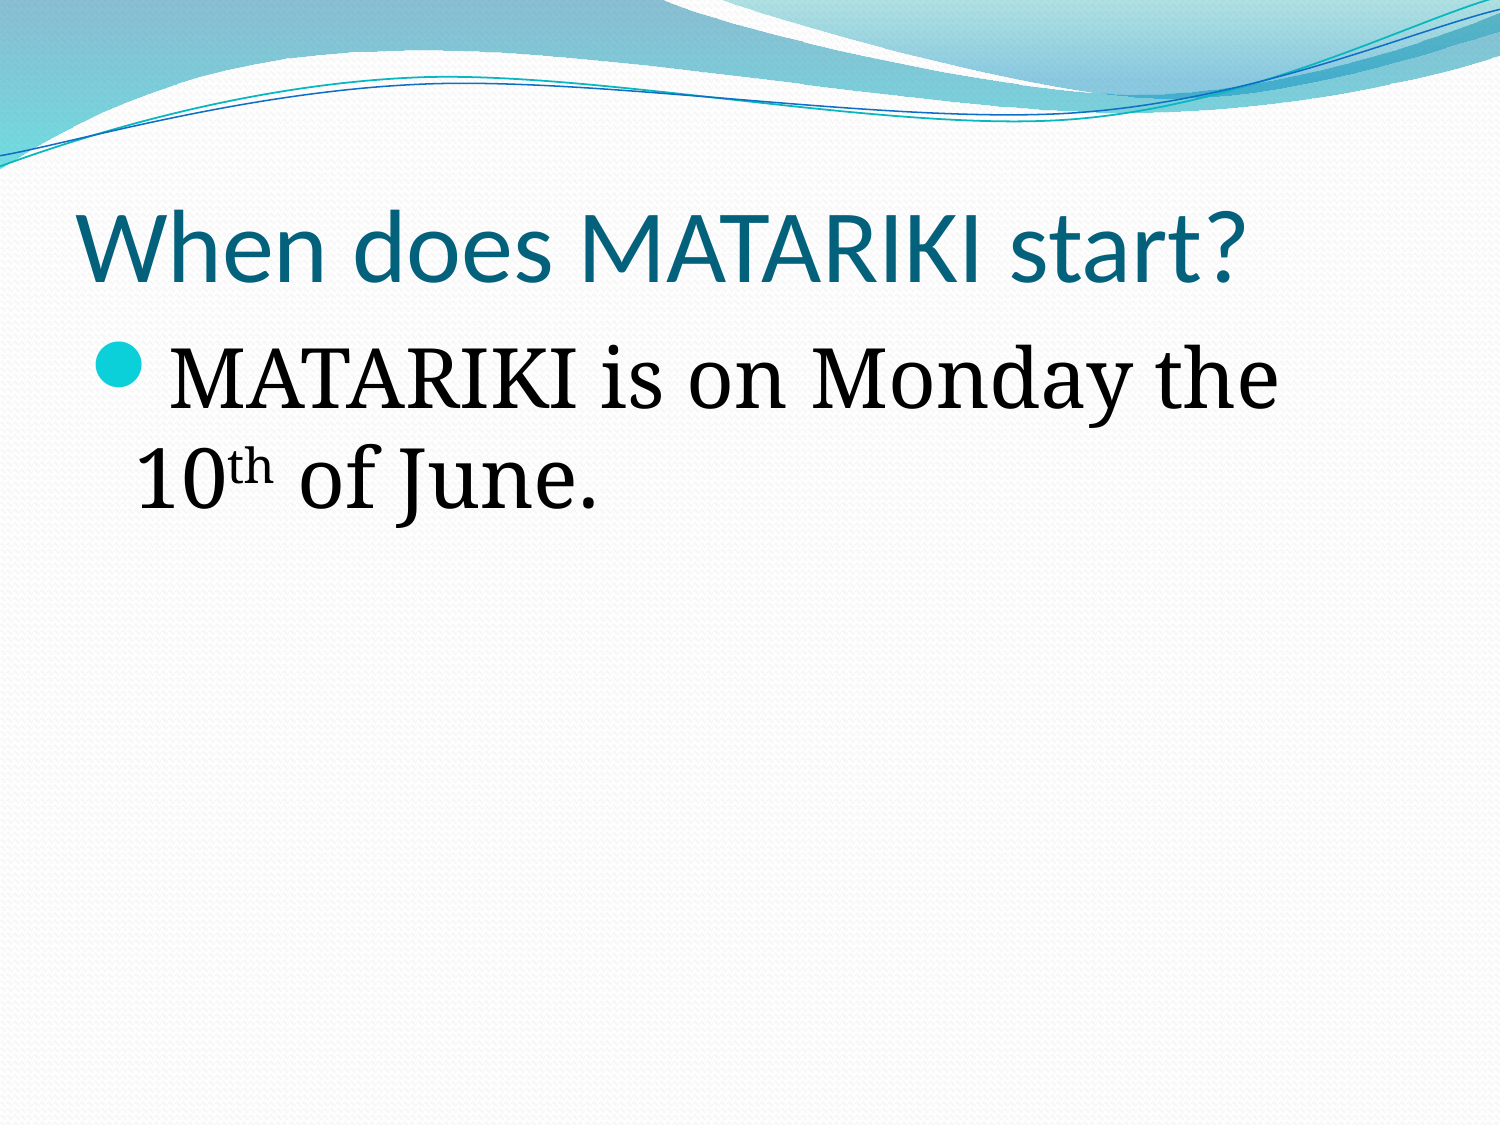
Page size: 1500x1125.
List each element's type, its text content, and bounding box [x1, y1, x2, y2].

list MATARIKI is on Monday the 10th of June. [75, 317, 1425, 1038]
title When does MATARIKI start? [75, 115, 1425, 303]
